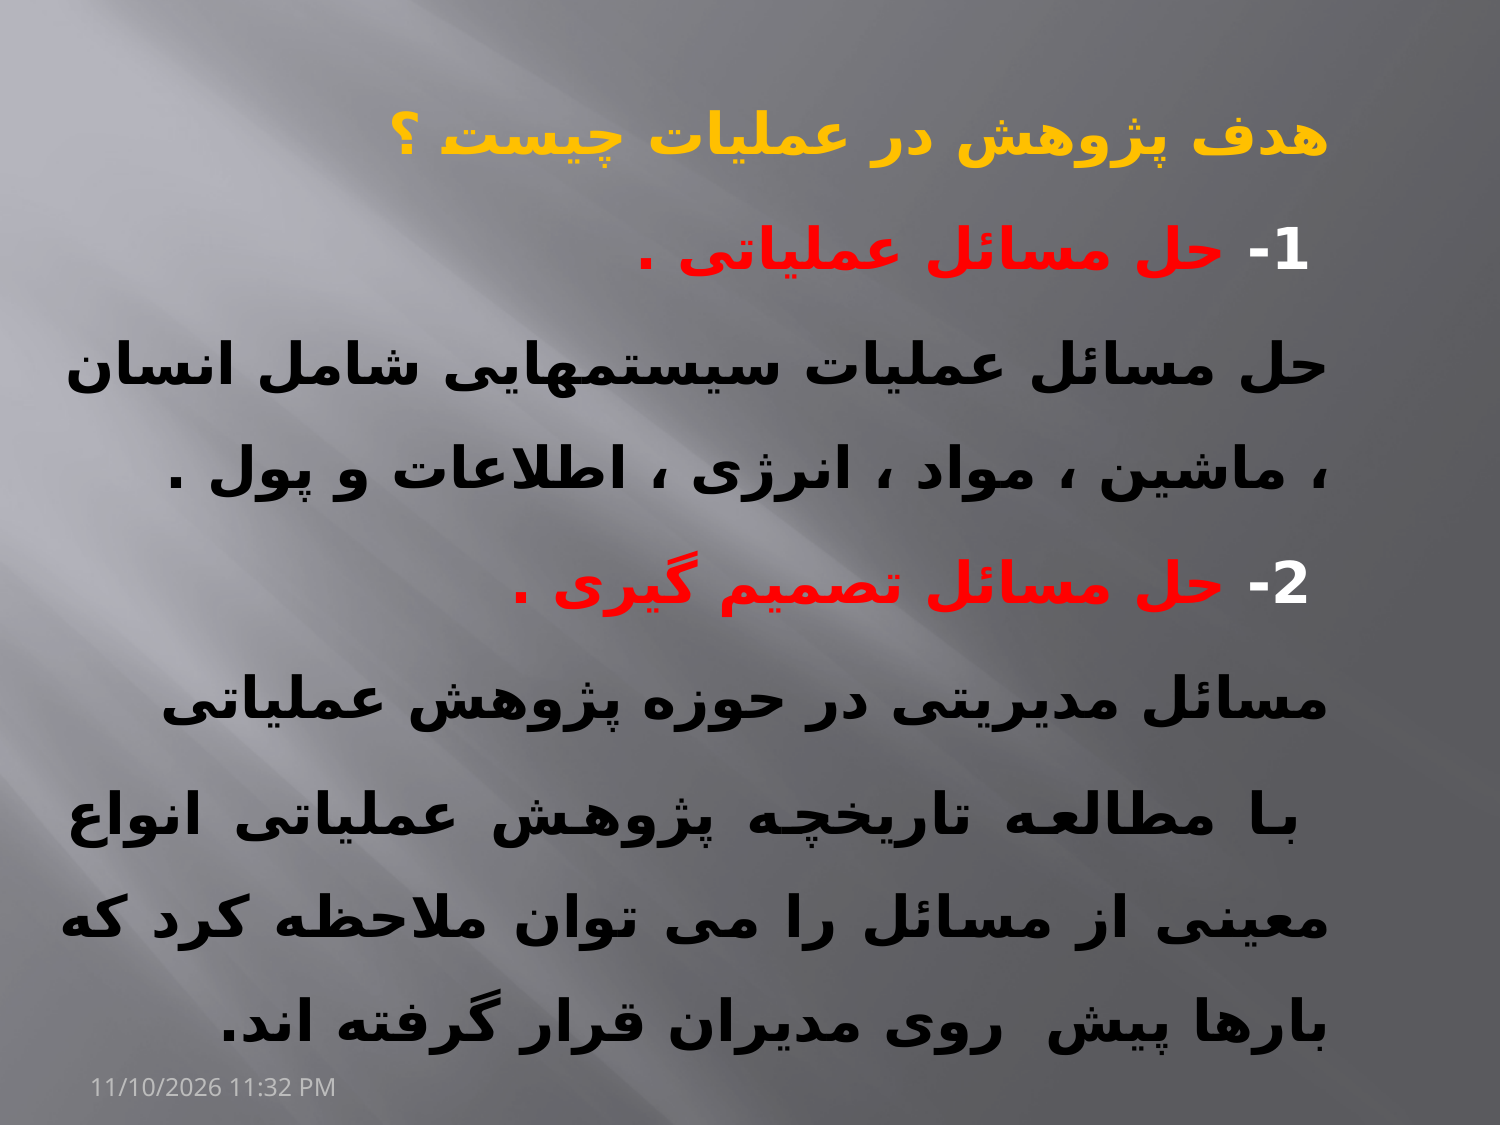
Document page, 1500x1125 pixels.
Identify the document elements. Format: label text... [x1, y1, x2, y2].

slide_number 20/مارس/1 [75, 1052, 425, 1113]
list هدف پژوهش در عملیات چیست ؟ 1- حل مسائل عملیاتی . حل مسائل عملیات سیستمهایی شامل انسان ، ماشین ، مواد ، انرژی ، اطلاعات و پول . 2- حل مسائل تصمیم گیری . مسائل مدیریتی در حوزه پژوهش عملیاتی با مطالعه تاریخچه پژوهش عملیاتی انواع معینی از مسائل را می توان ملاحظه کرد که بارها پیش روی مدیران قرار گرفته اند. [41, 54, 1436, 1094]
